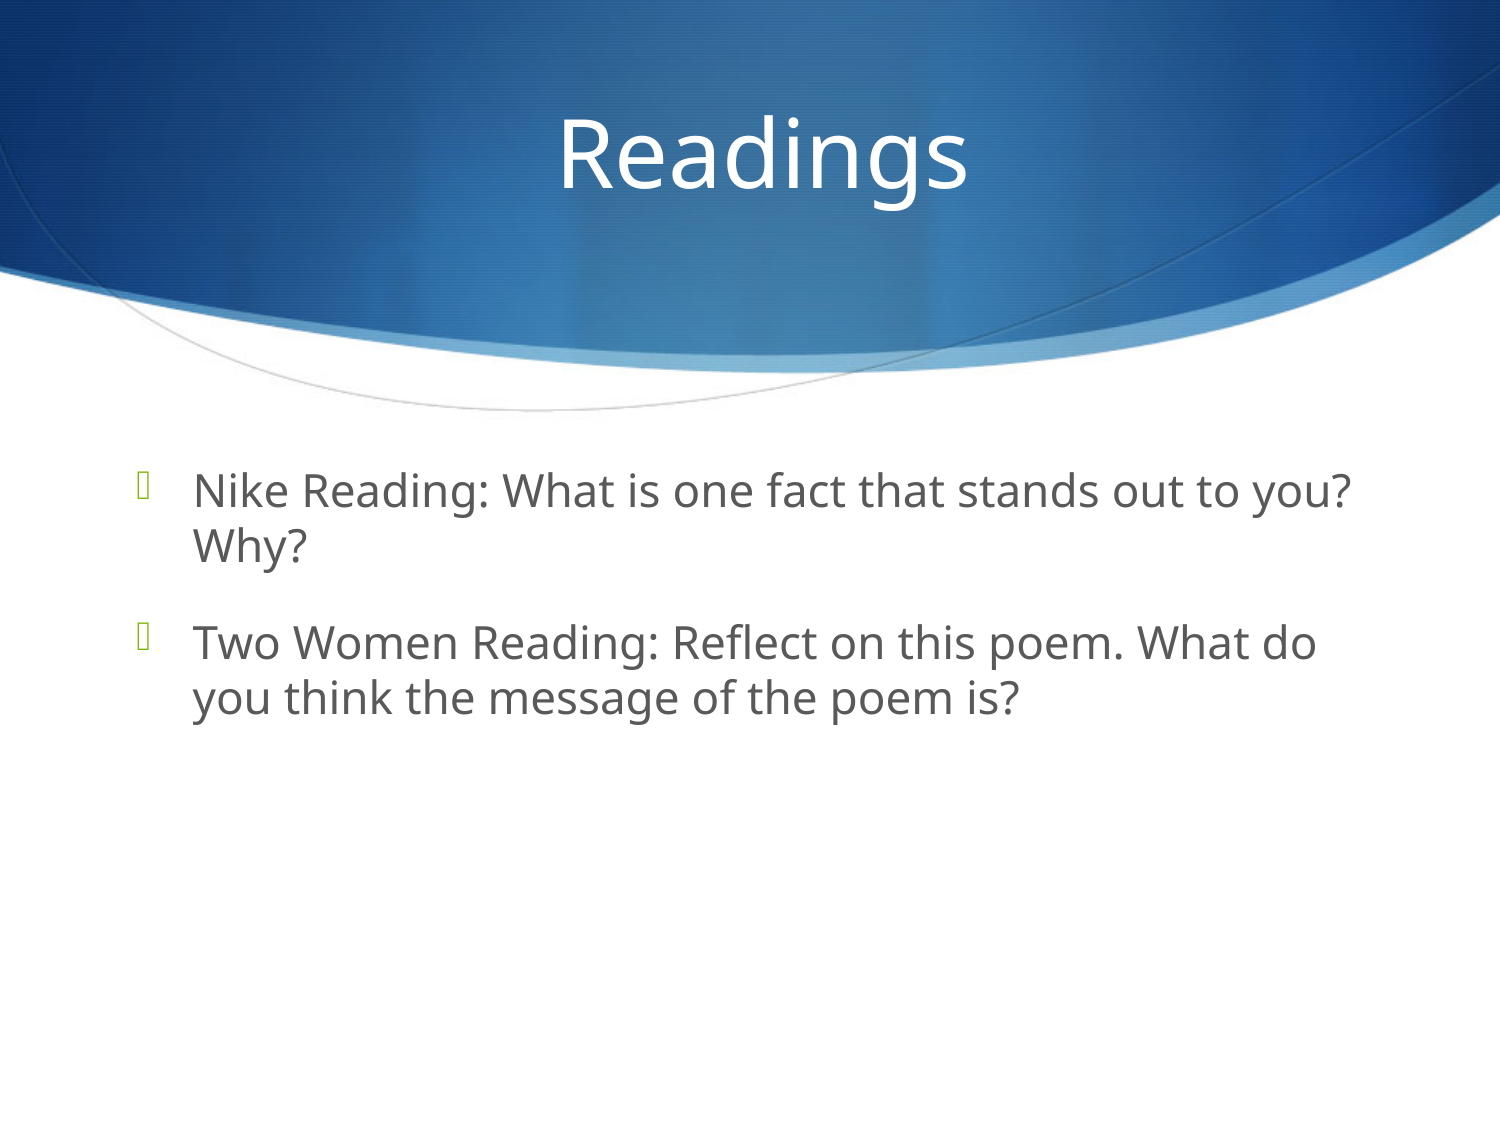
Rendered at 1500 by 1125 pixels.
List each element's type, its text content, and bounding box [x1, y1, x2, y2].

picture [0, 0, 1500, 1125]
list Nike Reading: What is one fact that stands out to you? Why? Two Women Reading: Reflect on this poem. What do you think the message of the poem is? [121, 454, 1379, 991]
title Readings [75, 56, 1425, 245]
